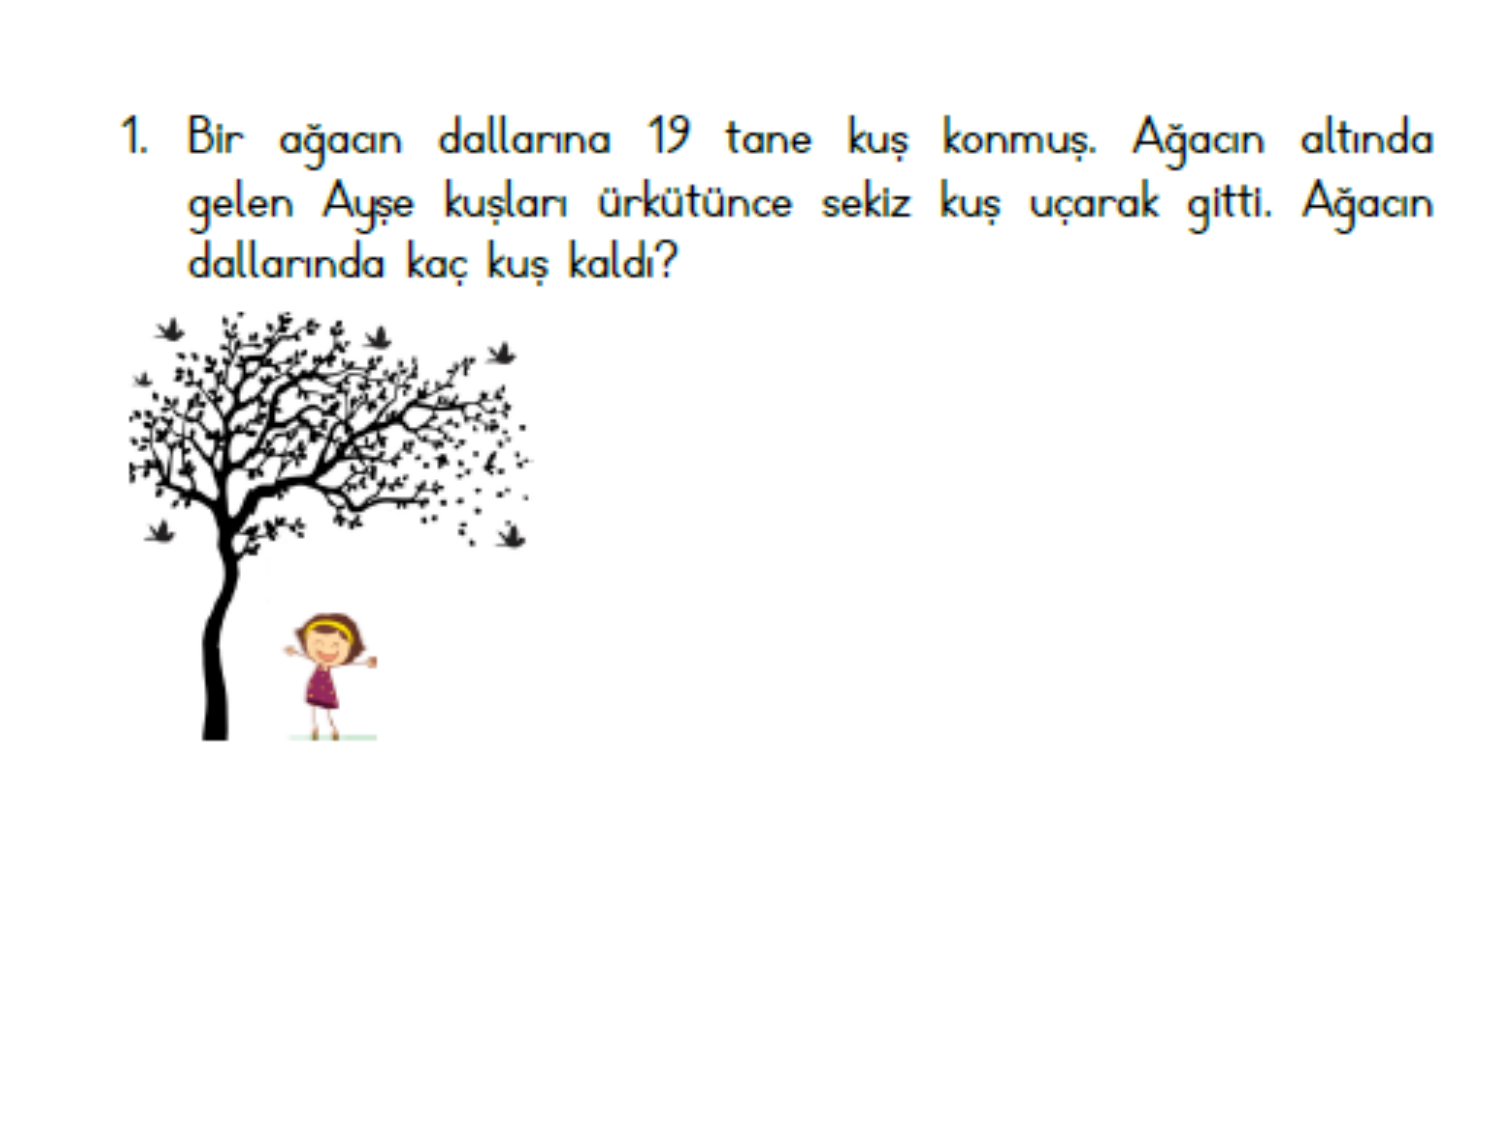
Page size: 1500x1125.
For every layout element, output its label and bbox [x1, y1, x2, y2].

picture [52, 42, 1440, 754]
